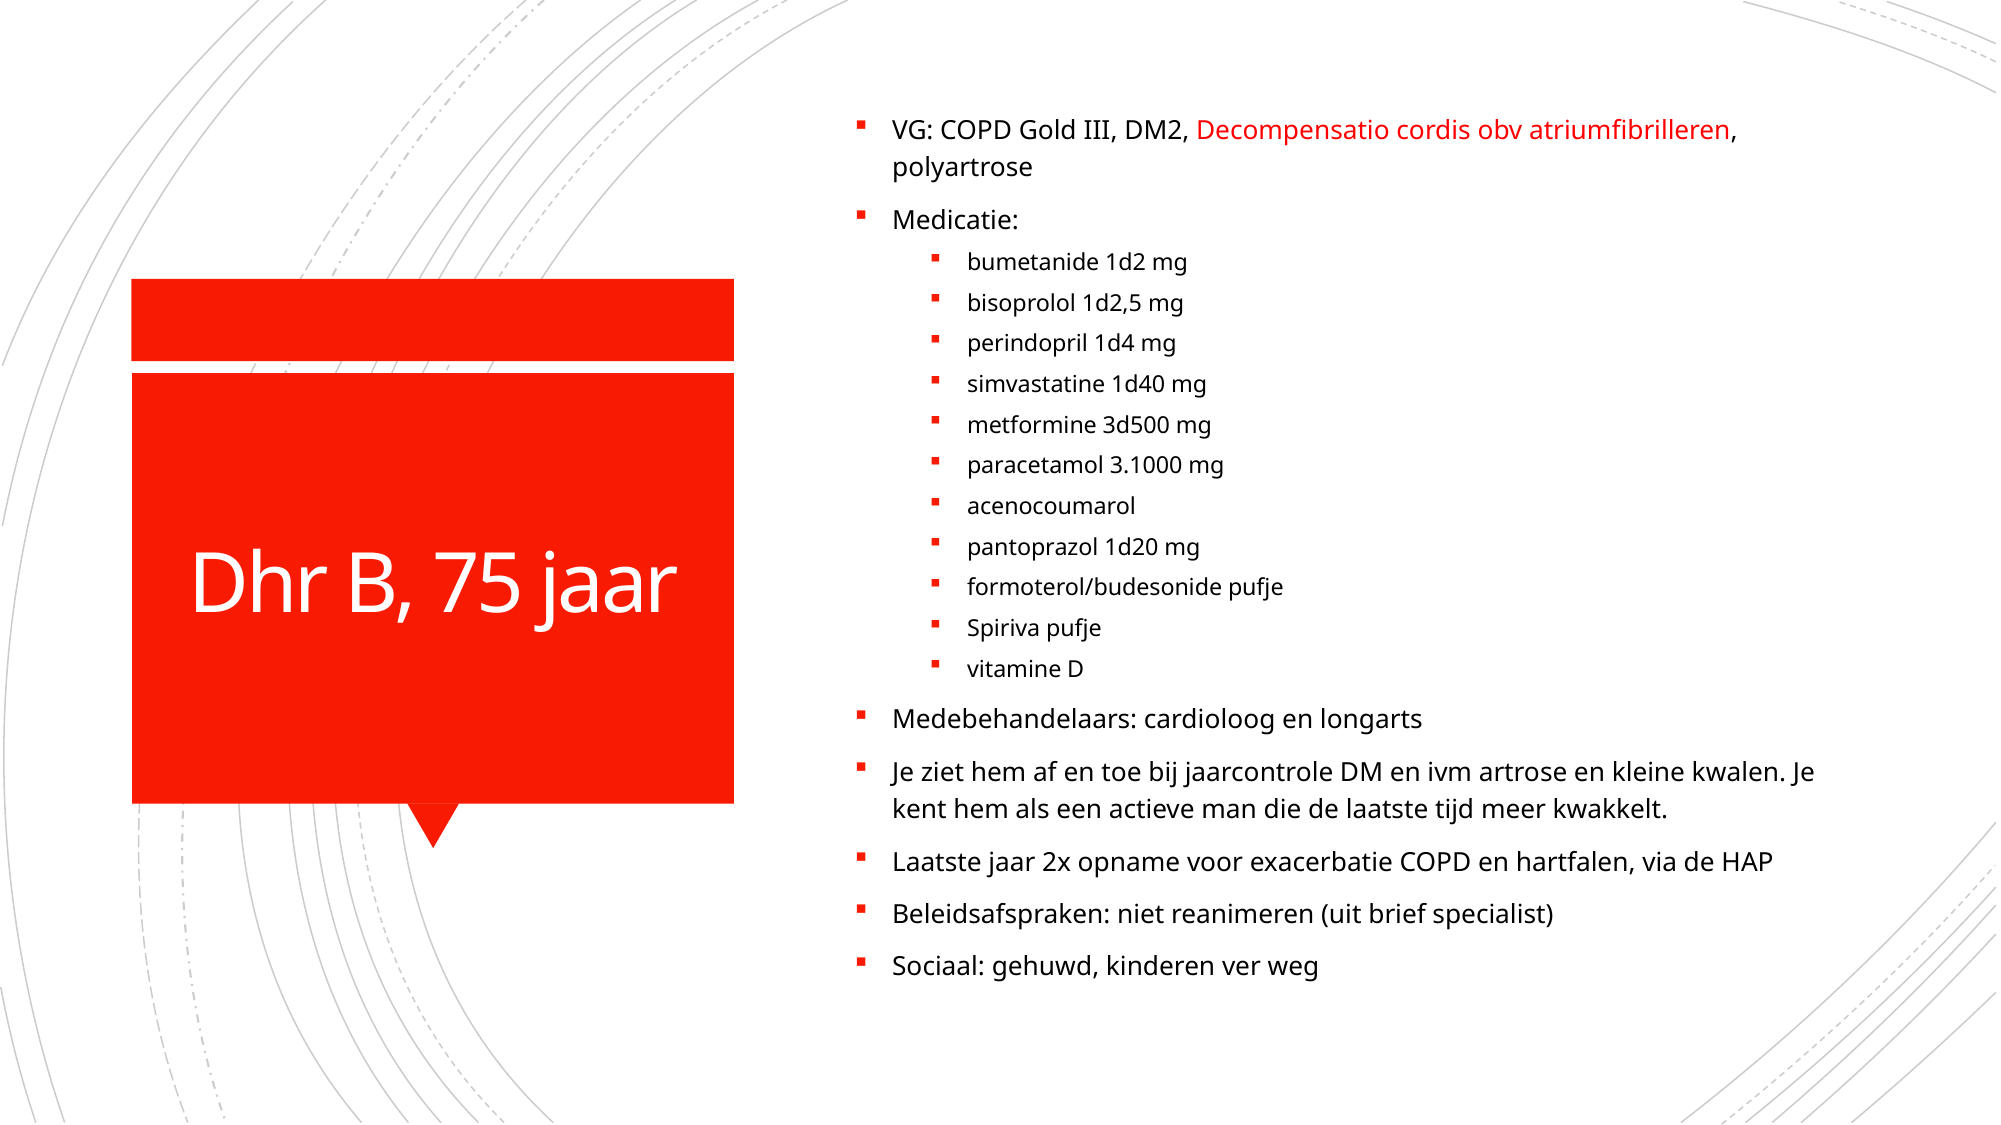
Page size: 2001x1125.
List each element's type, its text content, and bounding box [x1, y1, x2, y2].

title Dhr B, 75 jaar [145, 385, 720, 789]
list VG: COPD Gold III, DM2, Decompensatio cordis obv atriumfibrilleren, polyartrose Medicatie: bumetanide 1d2 mg bisoprolol 1d2,5 mg perindopril 1d4 mg simvastatine 1d40 mg metformine 3d500 mg paracetamol 3.1000 mg acenocoumarol pantoprazol 1d20 mg formoterol/budesonide pufje Spiriva pufje vitamine D Medebehandelaars: cardioloog en longarts Je ziet hem af en toe bij jaarcontrole DM en ivm artrose en kleine kwalen. Je kent hem als een actieve man die de laatste tijd meer kwakkelt. Laatste jaar 2x opname voor exacerbatie COPD en hartfalen, via de HAP Beleidsafspraken: niet reanimeren (uit brief specialist) Sociaal: gehuwd, kinderen ver weg [839, 99, 1871, 993]
